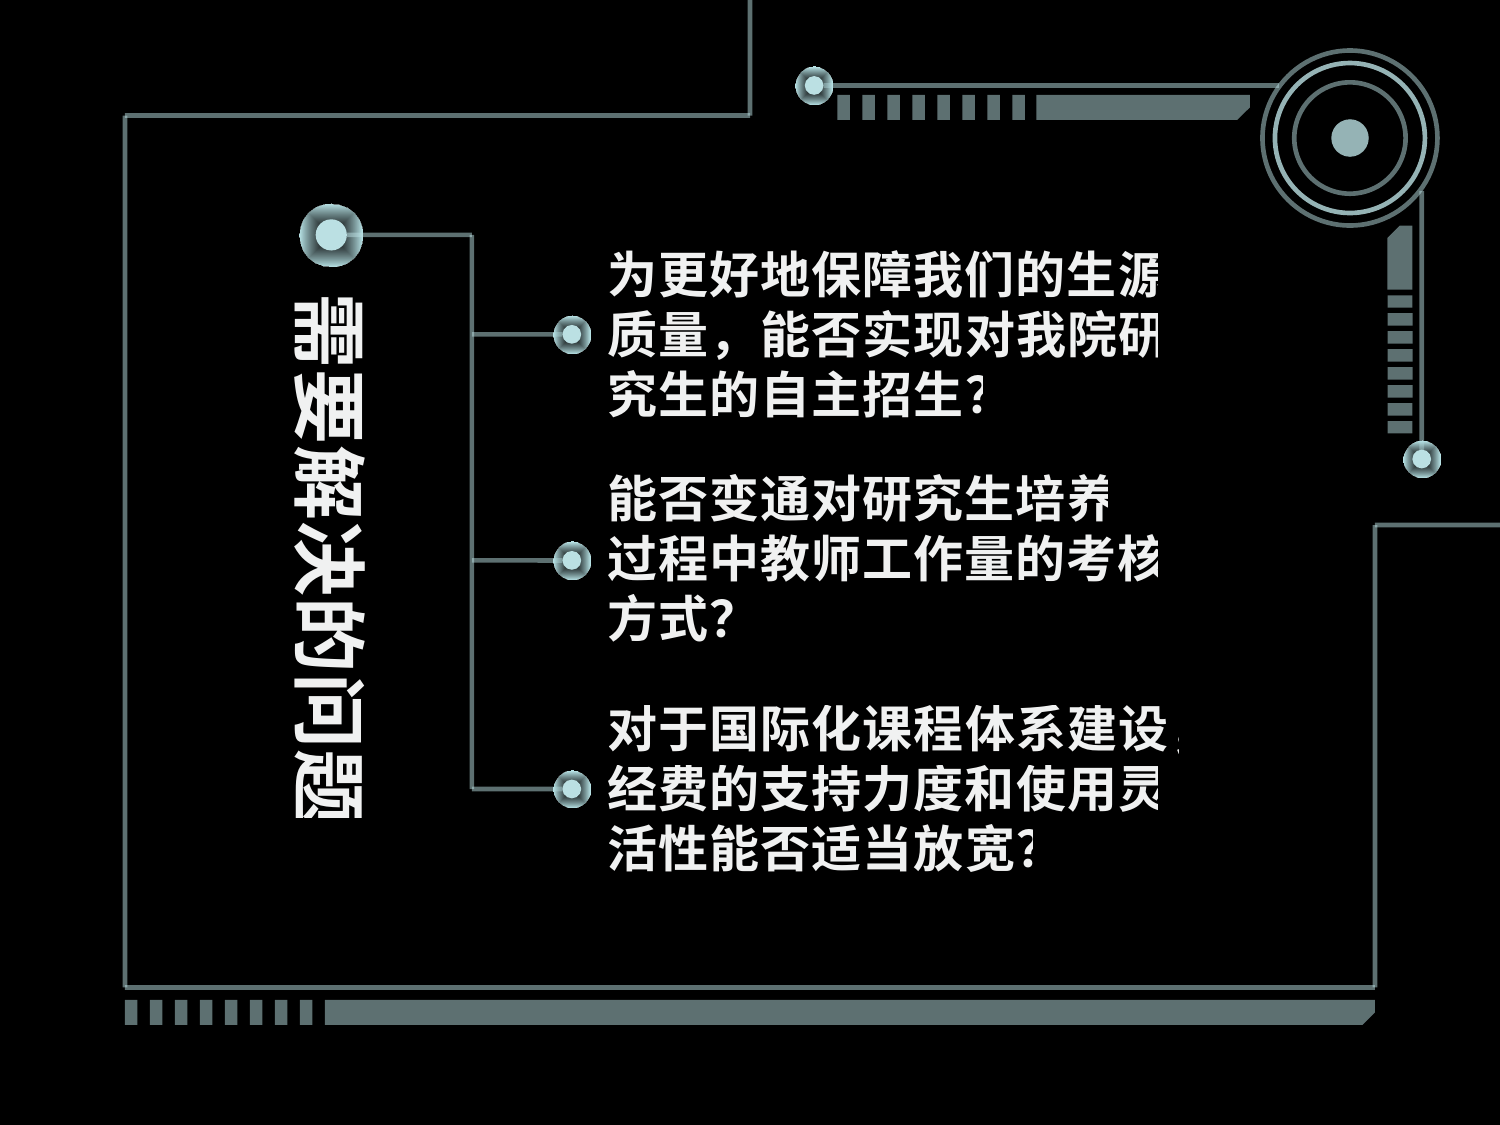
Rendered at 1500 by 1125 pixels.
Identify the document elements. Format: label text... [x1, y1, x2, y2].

text_box 为更好地保障我们的生源质量，能否实现对我院研究生的自主招生？ [592, 235, 1188, 431]
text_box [299, 203, 363, 267]
text_box [912, 112, 925, 120]
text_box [1262, 50, 1438, 226]
text_box [1387, 234, 1413, 290]
text_box [249, 999, 263, 1025]
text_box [552, 770, 591, 809]
text_box [1387, 403, 1413, 416]
text_box [1387, 421, 1413, 434]
text_box [962, 112, 975, 120]
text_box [795, 66, 1280, 105]
text_box [274, 999, 288, 1025]
text_box [937, 112, 950, 120]
text_box [1387, 295, 1413, 308]
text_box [552, 315, 591, 354]
text_box [174, 999, 188, 1025]
text_box [887, 112, 900, 120]
text_box [149, 999, 163, 1025]
text_box [1387, 367, 1413, 380]
text_box [837, 112, 850, 120]
text_box [862, 112, 875, 120]
text_box [299, 999, 313, 1025]
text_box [1278, 315, 1500, 354]
text_box [224, 999, 238, 1025]
text_box [1387, 385, 1413, 398]
text_box [1036, 112, 1246, 120]
text_box [124, 999, 138, 1025]
text_box [324, 999, 1375, 1025]
text_box [1012, 112, 1025, 120]
text_box 需要解决的问题 [270, 286, 392, 832]
text_box 能否变通对研究生培养 过程中教师工作量的考核方式？ [592, 460, 1188, 656]
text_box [552, 541, 591, 580]
text_box 对于国际化课程体系建设，经费的支持力度和使用灵活性能否适当放宽？ [592, 690, 1188, 886]
text_box [199, 999, 213, 1025]
text_box [987, 112, 1000, 120]
